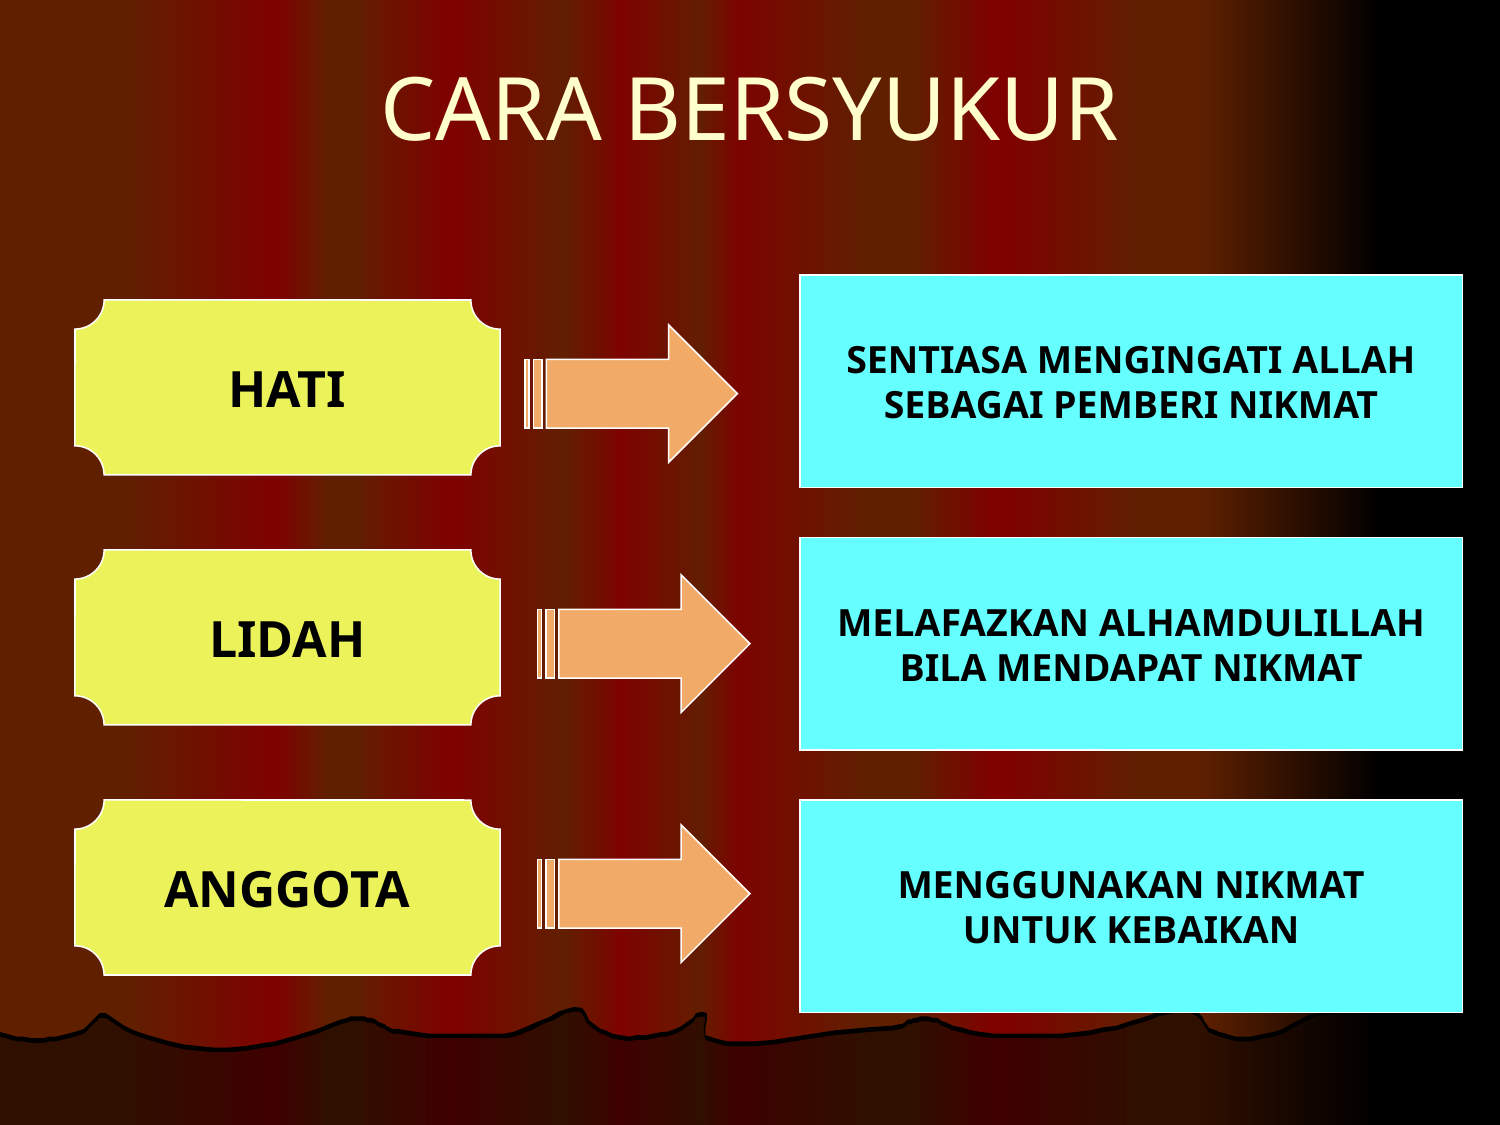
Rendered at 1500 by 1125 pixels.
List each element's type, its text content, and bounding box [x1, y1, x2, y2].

text_box HATI [74, 299, 501, 475]
text_box [524, 359, 530, 429]
text_box LIDAH [74, 549, 501, 725]
text_box [558, 824, 750, 963]
text_box [546, 859, 555, 929]
text_box [537, 609, 542, 679]
text_box [537, 859, 542, 929]
text_box [546, 324, 738, 463]
text_box [546, 609, 555, 679]
text_box [558, 574, 750, 713]
text_box [533, 359, 543, 429]
text_box ANGGOTA [74, 799, 501, 976]
text_box SENTIASA MENGINGATI ALLAH SEBAGAI PEMBERI NIKMAT [799, 274, 1463, 488]
title CARA BERSYUKUR [75, 45, 1425, 233]
text_box MENGGUNAKAN NIKMAT UNTUK KEBAIKAN [799, 799, 1463, 1013]
text_box MELAFAZKAN ALHAMDULILLAH BILA MENDAPAT NIKMAT [799, 537, 1463, 750]
